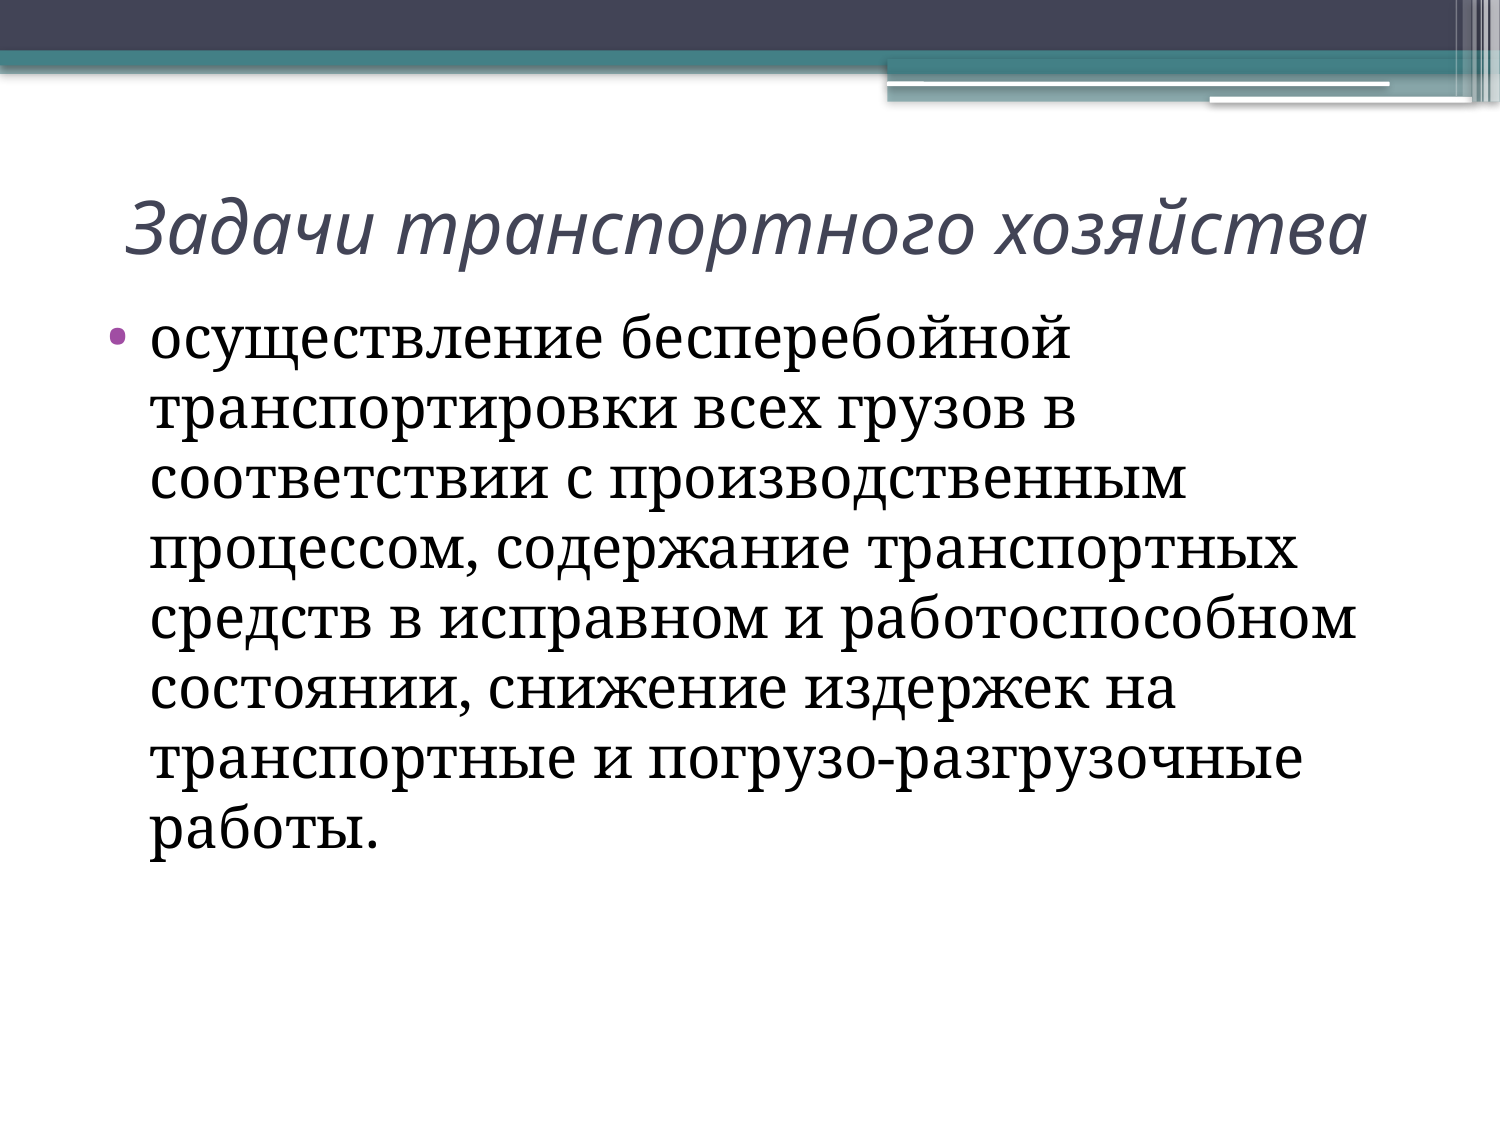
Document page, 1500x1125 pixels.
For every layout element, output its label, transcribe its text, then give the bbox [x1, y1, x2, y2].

title Задачи транспортного хозяйства [112, 137, 1463, 313]
list осуществление бесперебойной транспортировки всех грузов в соответствии с производственным процессом, содержание транспортных средств в исправном и работоспособном состоянии, снижение издержек на транспортные и погрузо-разгрузочные работы. [75, 292, 1425, 1000]
